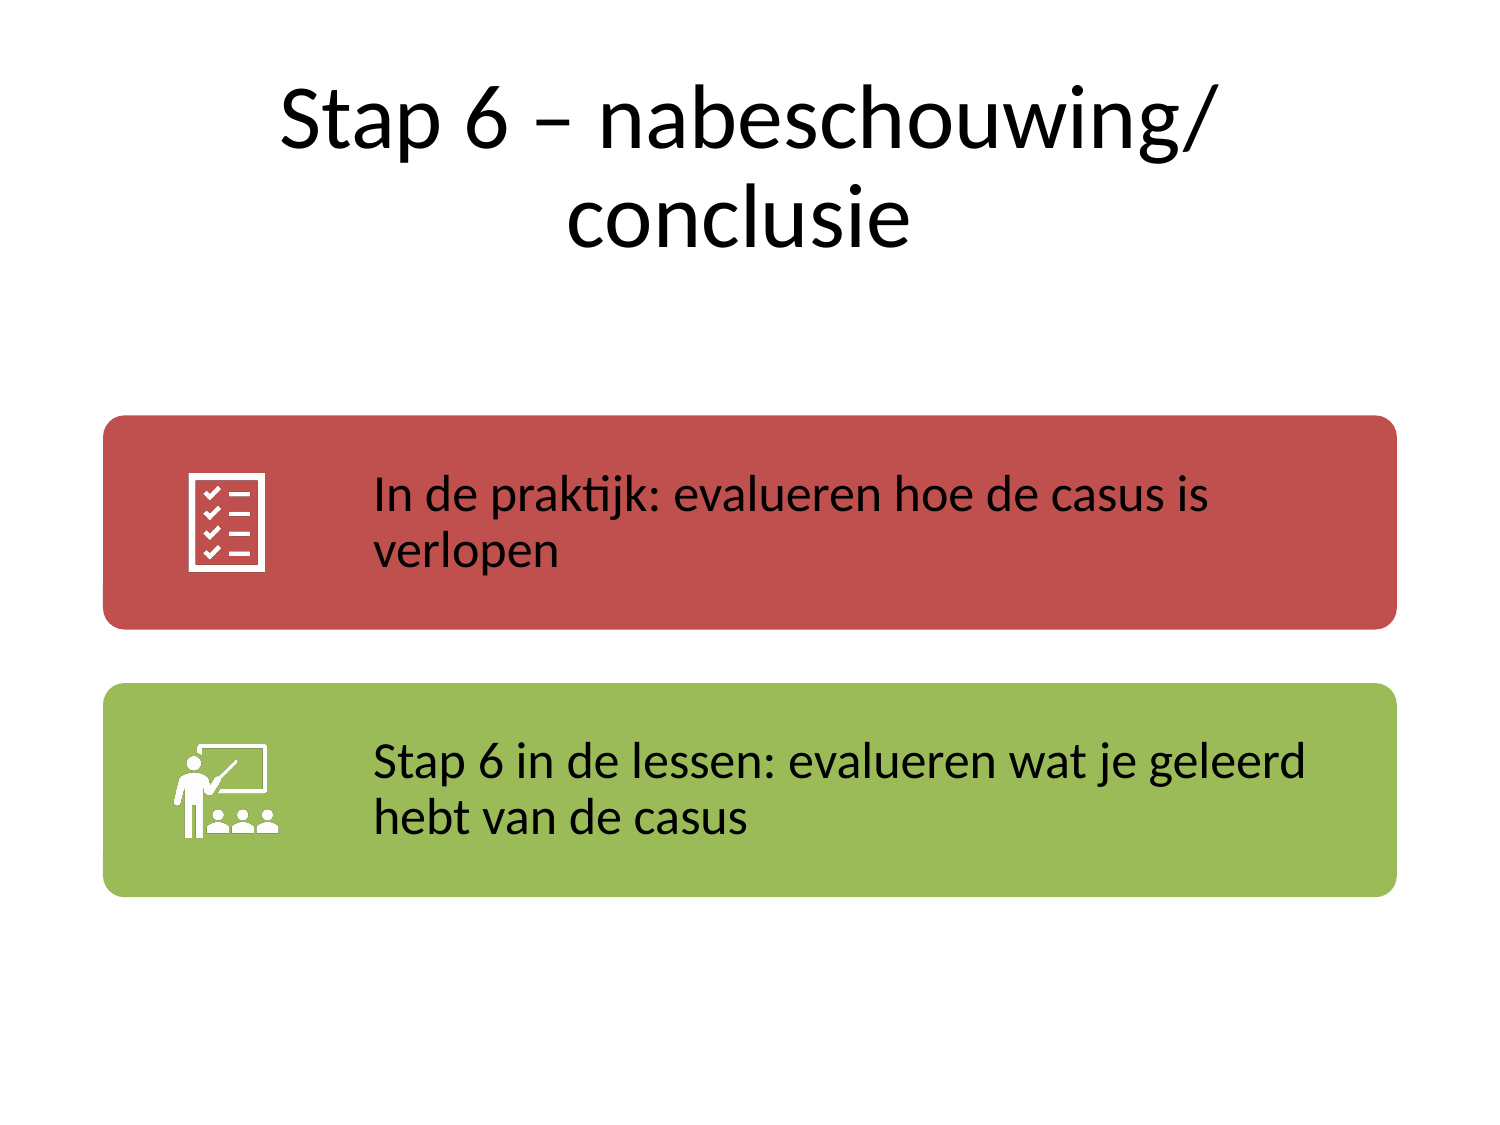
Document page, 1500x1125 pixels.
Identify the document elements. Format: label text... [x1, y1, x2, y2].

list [102, 299, 1398, 1014]
title Stap 6 – nabeschouwing/ conclusie [103, 59, 1397, 278]
